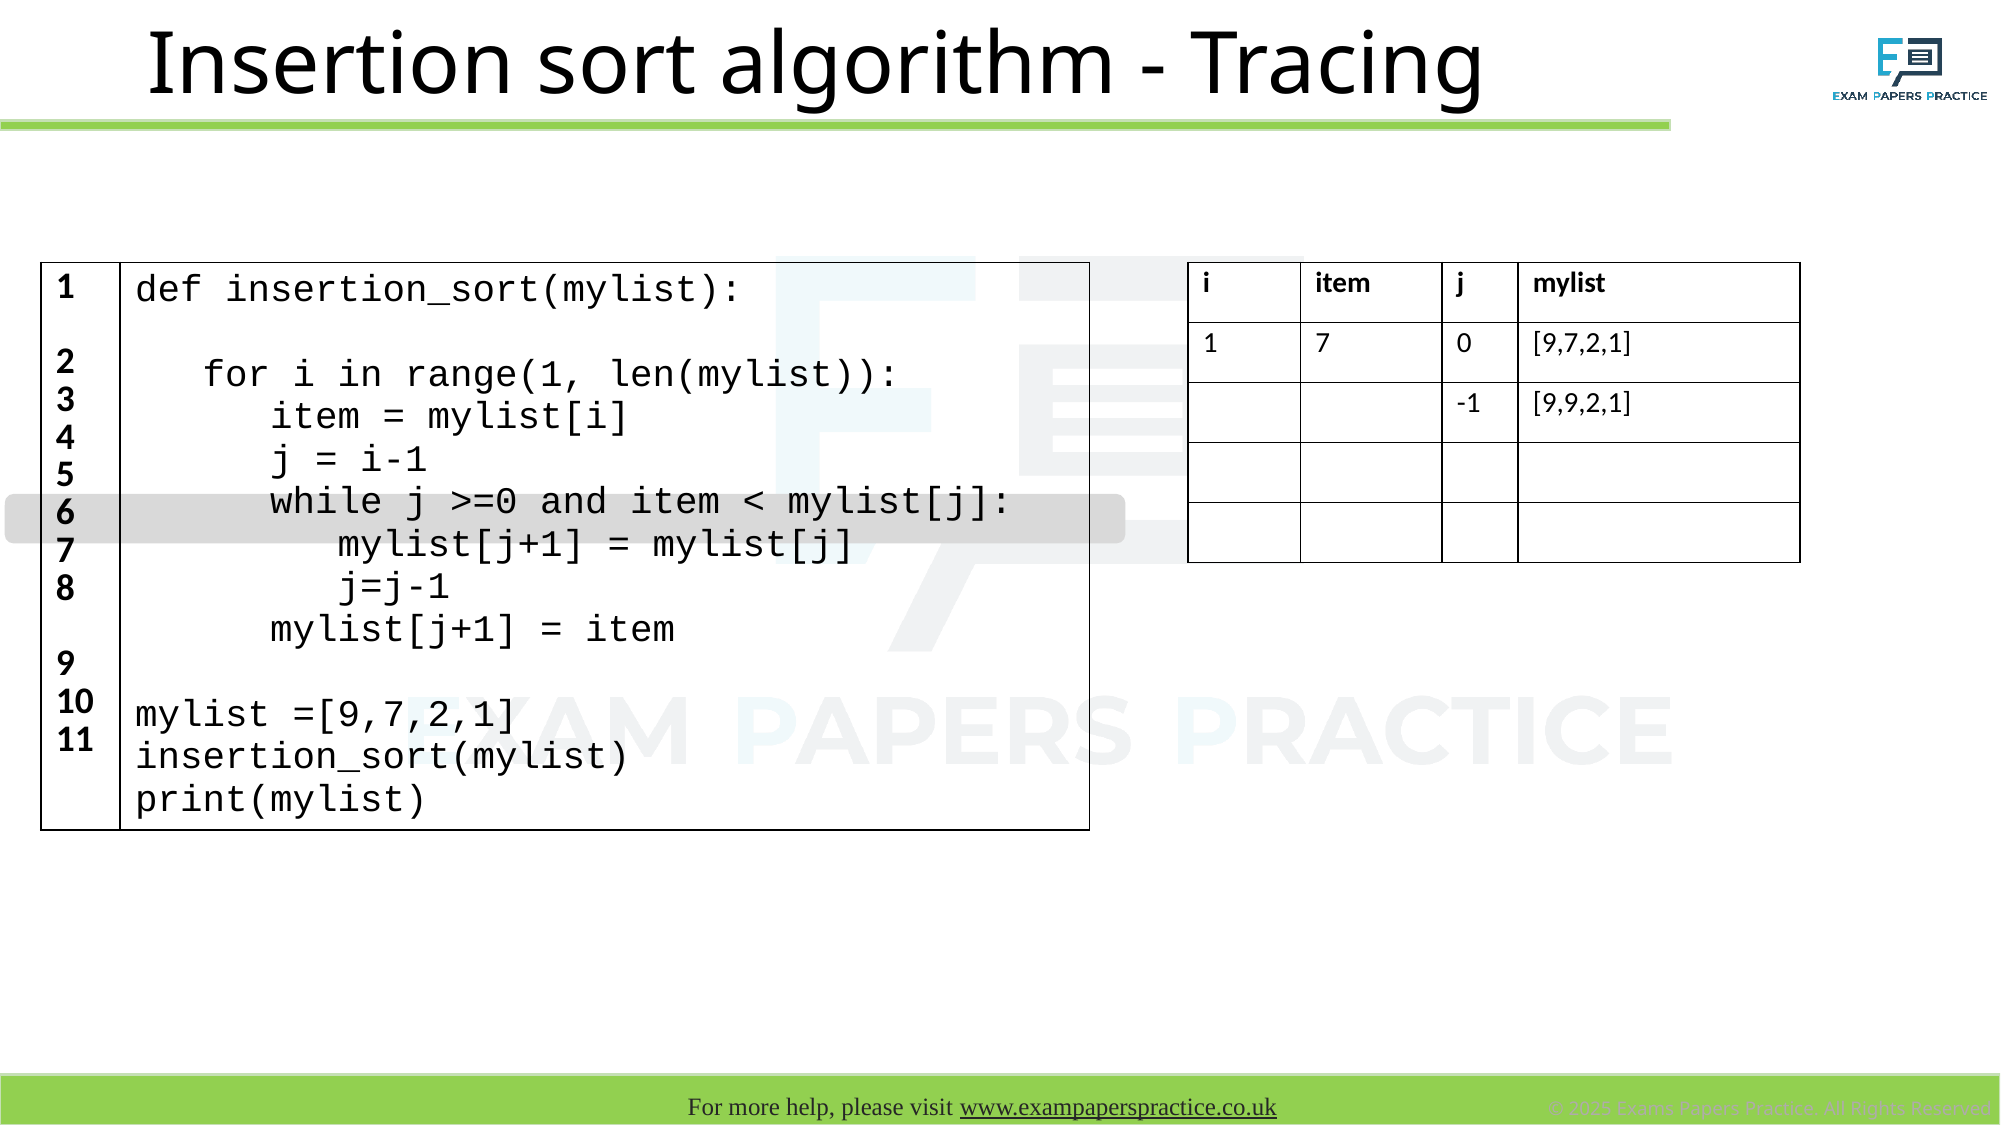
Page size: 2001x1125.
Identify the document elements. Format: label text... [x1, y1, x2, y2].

table_cell [1301, 443, 1441, 502]
table_cell [1189, 383, 1300, 442]
text_box [4, 493, 40, 544]
table_cell [9,9,2,1] [1519, 383, 1799, 442]
table_cell [1519, 443, 1799, 502]
table_cell [1301, 383, 1441, 442]
title Insertion sort algorithm - Tracing [132, 11, 1858, 121]
table_cell 0 [1443, 323, 1517, 382]
table_header j [1443, 263, 1517, 322]
table_cell [1443, 503, 1517, 562]
table_cell [1301, 503, 1441, 562]
table_header mylist [1519, 263, 1799, 322]
table_cell [1189, 443, 1300, 502]
table_cell 7 [1301, 323, 1441, 382]
table_cell -1 [1443, 383, 1517, 442]
text_box [1090, 493, 1126, 544]
table_cell 1 [1189, 323, 1300, 382]
table_cell [1189, 503, 1300, 562]
table_header item [1301, 263, 1441, 322]
table_cell [9,7,2,1] [1519, 323, 1799, 382]
table_header def insertion_sort(mylist): for i in range(1, len(mylist)): item = mylist[i] j = i-1 while j >=0 and item < mylist[j]: mylist[j+1] = mylist[j] j=j-1 mylist[j+1] = item mylist =[9,7,2,1] insertion_sort(mylist) print(mylist) [121, 263, 1089, 829]
table_cell [1519, 503, 1799, 562]
table_header i [1189, 263, 1300, 322]
table_header 1 2 3 4 5 6 7 8 9 10 11 [42, 263, 119, 829]
table_cell [1443, 443, 1517, 502]
